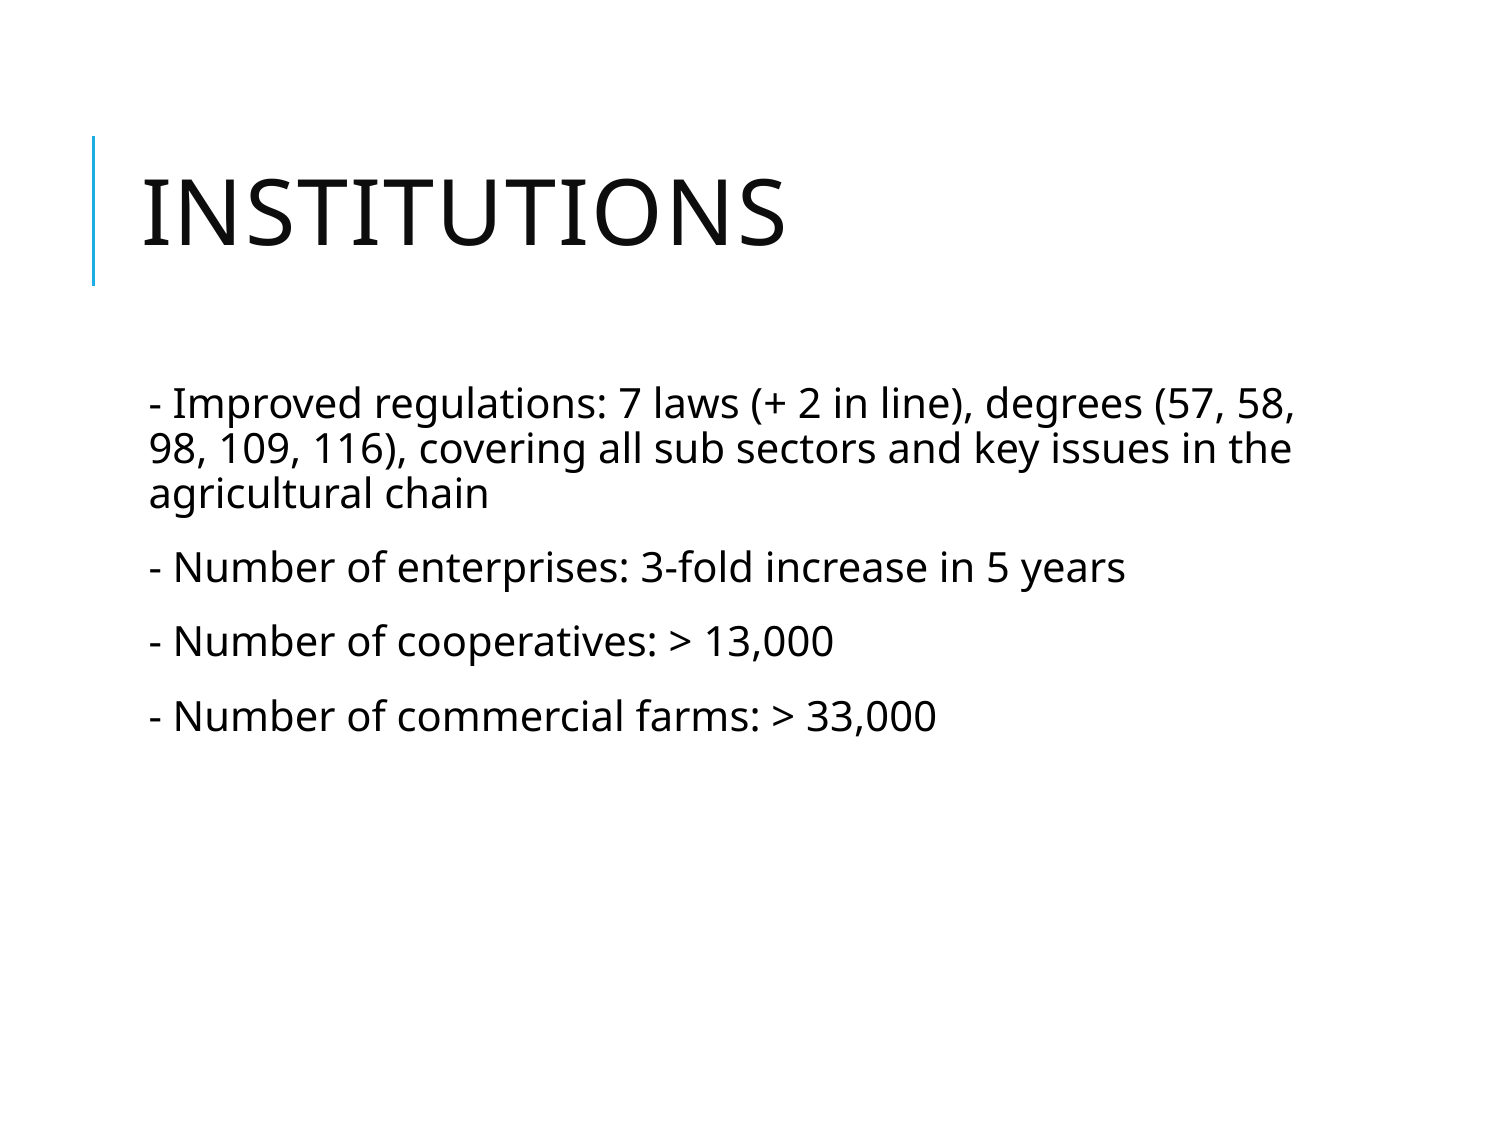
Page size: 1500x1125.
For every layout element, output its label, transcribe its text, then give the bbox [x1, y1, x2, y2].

list - Improved regulations: 7 laws (+ 2 in line), degrees (57, 58, 98, 109, 116), covering all sub sectors and key issues in the agricultural chain - Number of enterprises: 3-fold increase in 5 years - Number of cooperatives: > 13,000 - Number of commercial farms: > 33,000 [126, 375, 1322, 1035]
title Institutions [126, 96, 1322, 342]
